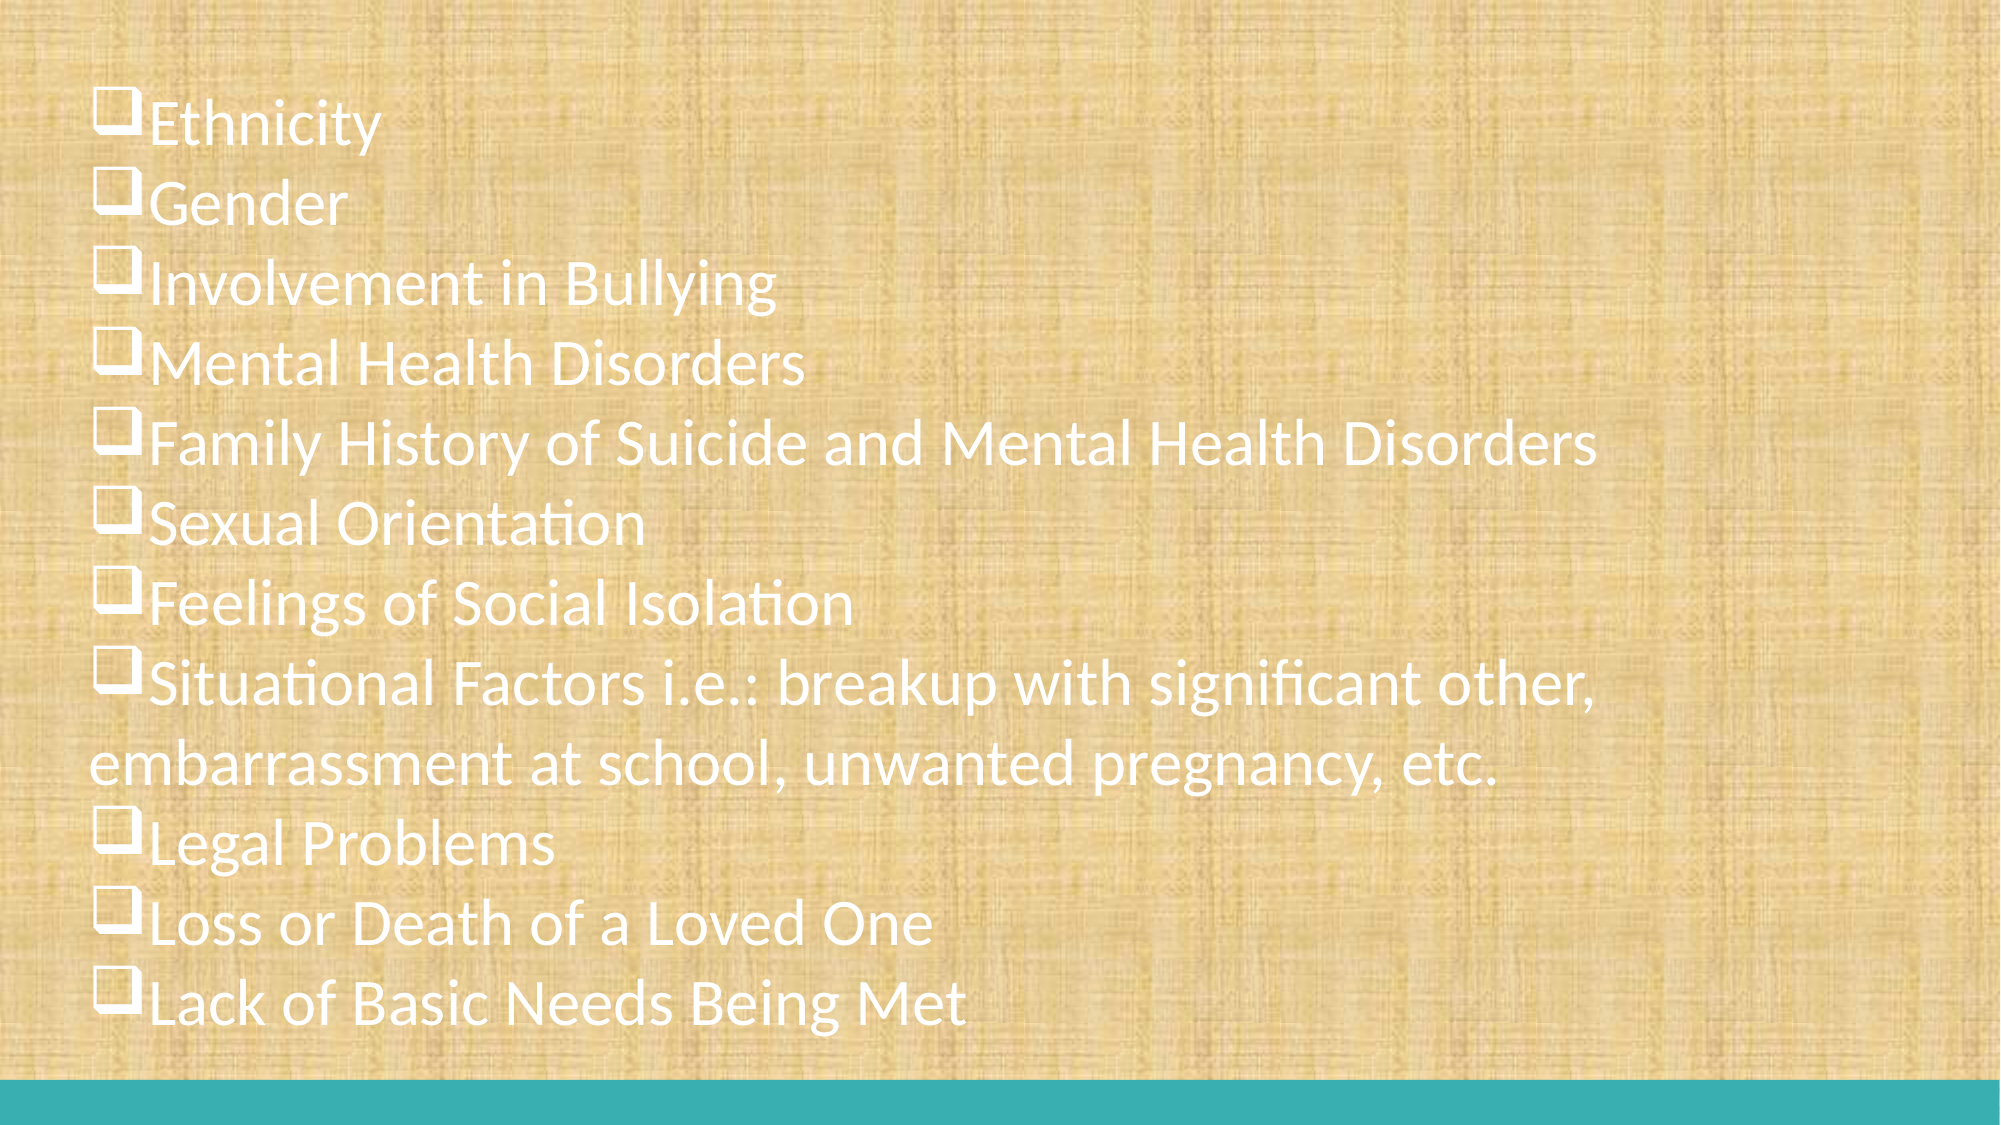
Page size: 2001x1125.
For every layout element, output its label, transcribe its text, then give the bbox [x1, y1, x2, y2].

text_box Ethnicity Gender Involvement in Bullying Mental Health Disorders Family History of Suicide and Mental Health Disorders Sexual Orientation Feelings of Social Isolation Situational Factors i.e.: breakup with significant other, embarrassment at school, unwanted pregnancy, etc. Legal Problems Loss or Death of a Loved One Lack of Basic Needs Being Met [73, 71, 1709, 1046]
picture [0, 0, 2001, 1125]
